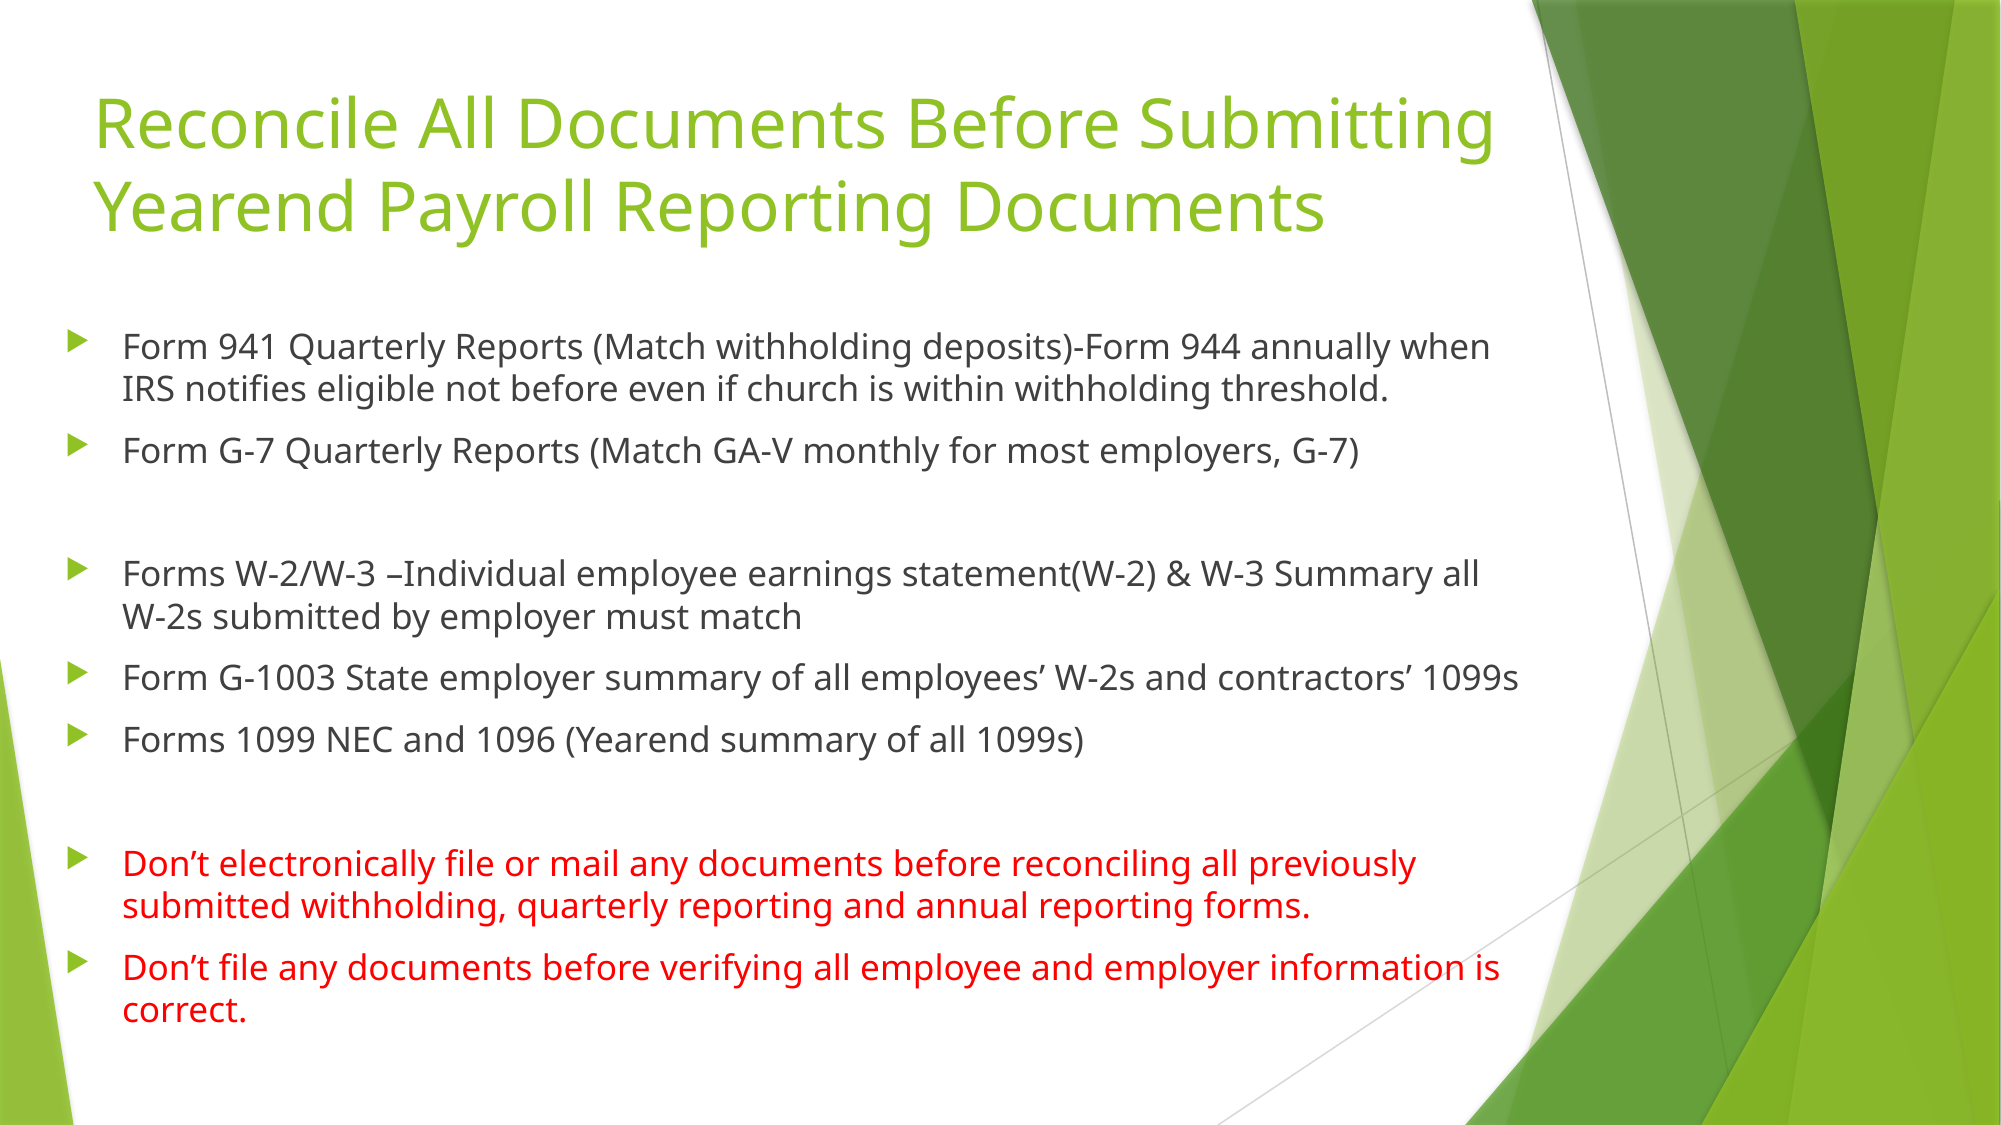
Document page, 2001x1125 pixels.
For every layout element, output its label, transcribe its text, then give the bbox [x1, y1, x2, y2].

title Reconcile All Documents Before Submitting Yearend Payroll Reporting Documents [79, 71, 1575, 317]
list Form 941 Quarterly Reports (Match withholding deposits)-Form 944 annually when IRS notifies eligible not before even if church is within withholding threshold. Form G-7 Quarterly Reports (Match GA-V monthly for most employers, G-7) Forms W-2/W-3 –Individual employee earnings statement(W-2) & W-3 Summary all W-2s submitted by employer must match Form G-1003 State employer summary of all employees’ W-2s and contractors’ 1099s Forms 1099 NEC and 1096 (Yearend summary of all 1099s) Don’t electronically file or mail any documents before reconciling all previously submitted withholding, quarterly reporting and annual reporting forms. Don’t file any documents before verifying all employee and employer information is correct. [50, 316, 1546, 1054]
